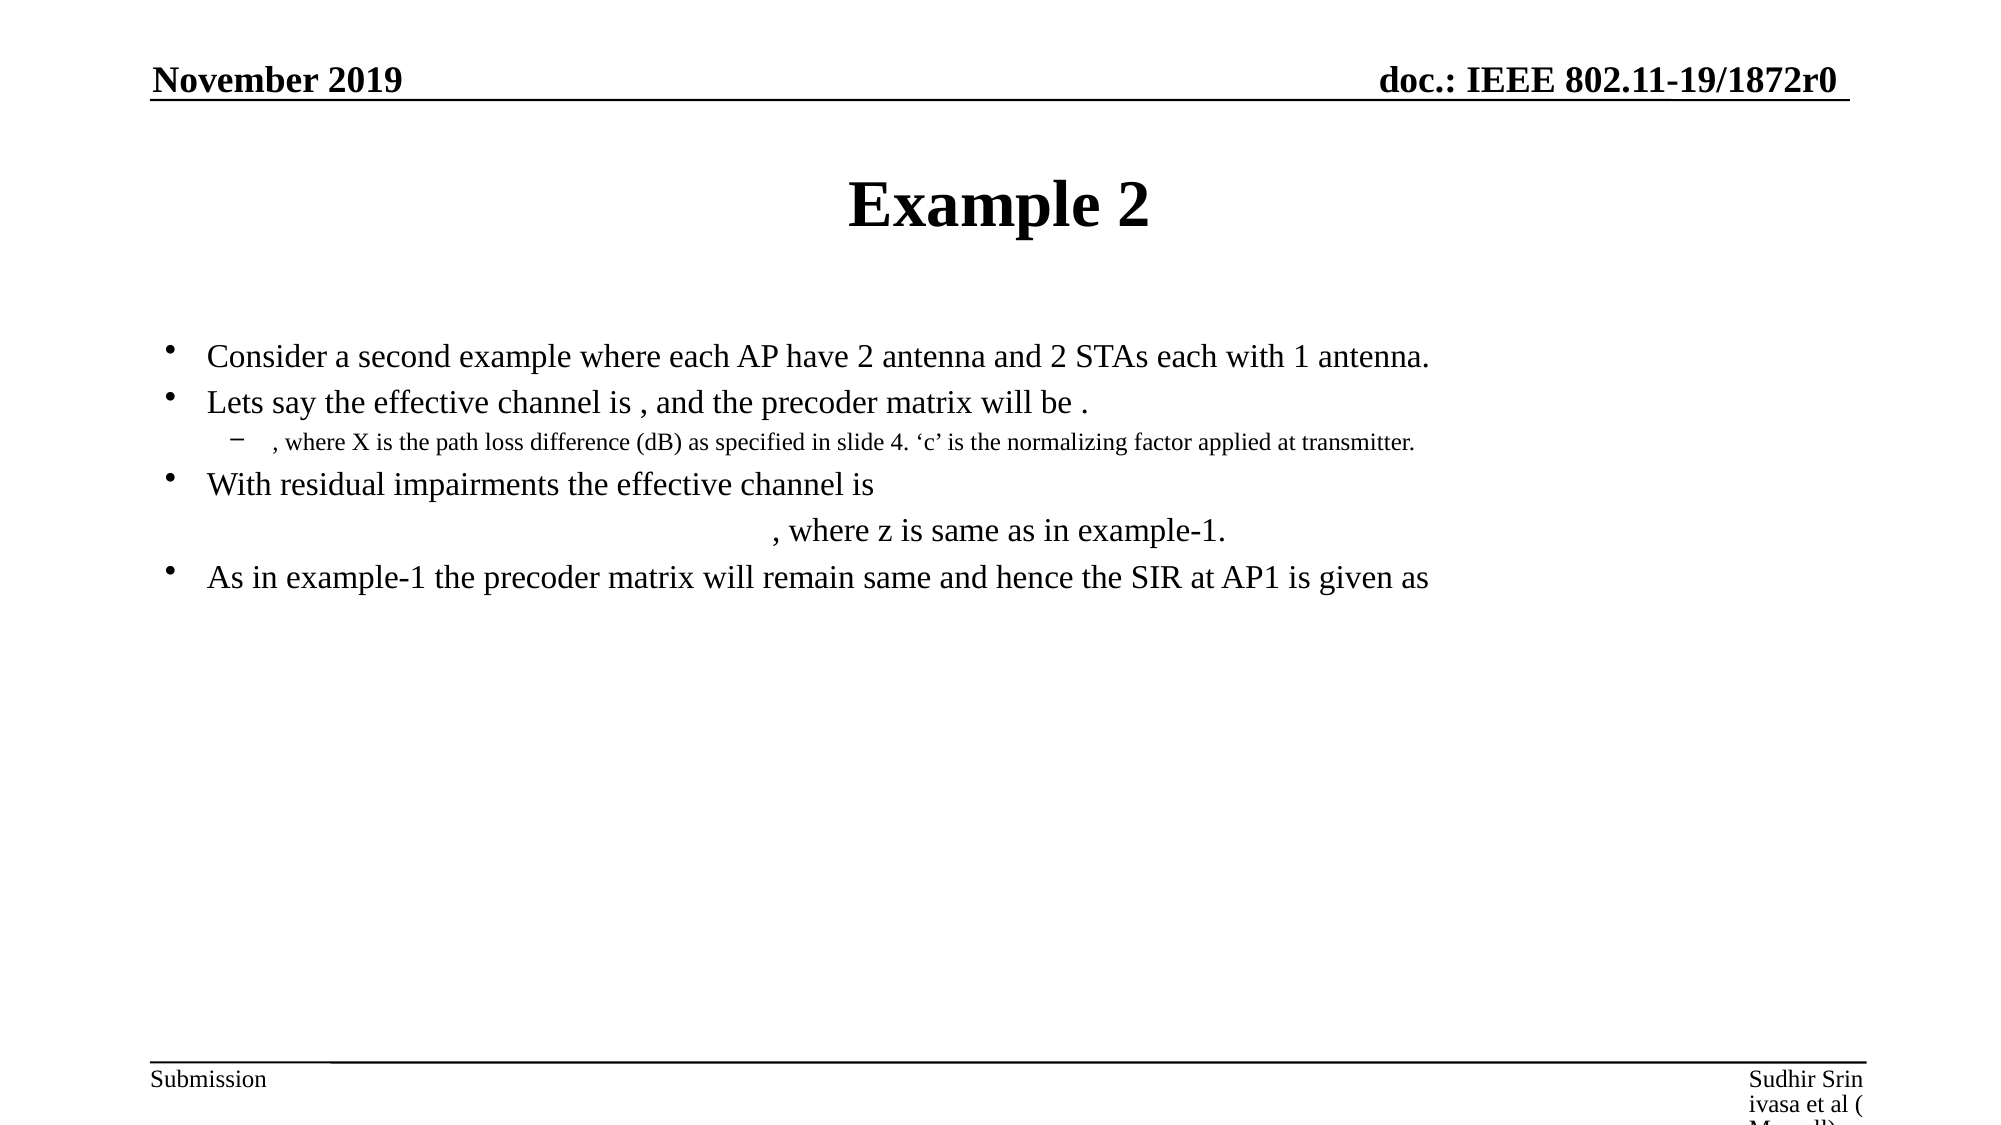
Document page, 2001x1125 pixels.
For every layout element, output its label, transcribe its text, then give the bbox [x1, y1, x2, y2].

title Example 2 [150, 112, 1850, 288]
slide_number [152, 54, 406, 101]
footer Sudhir Srinivasa et al (Marvell) [1748, 1061, 1869, 1108]
